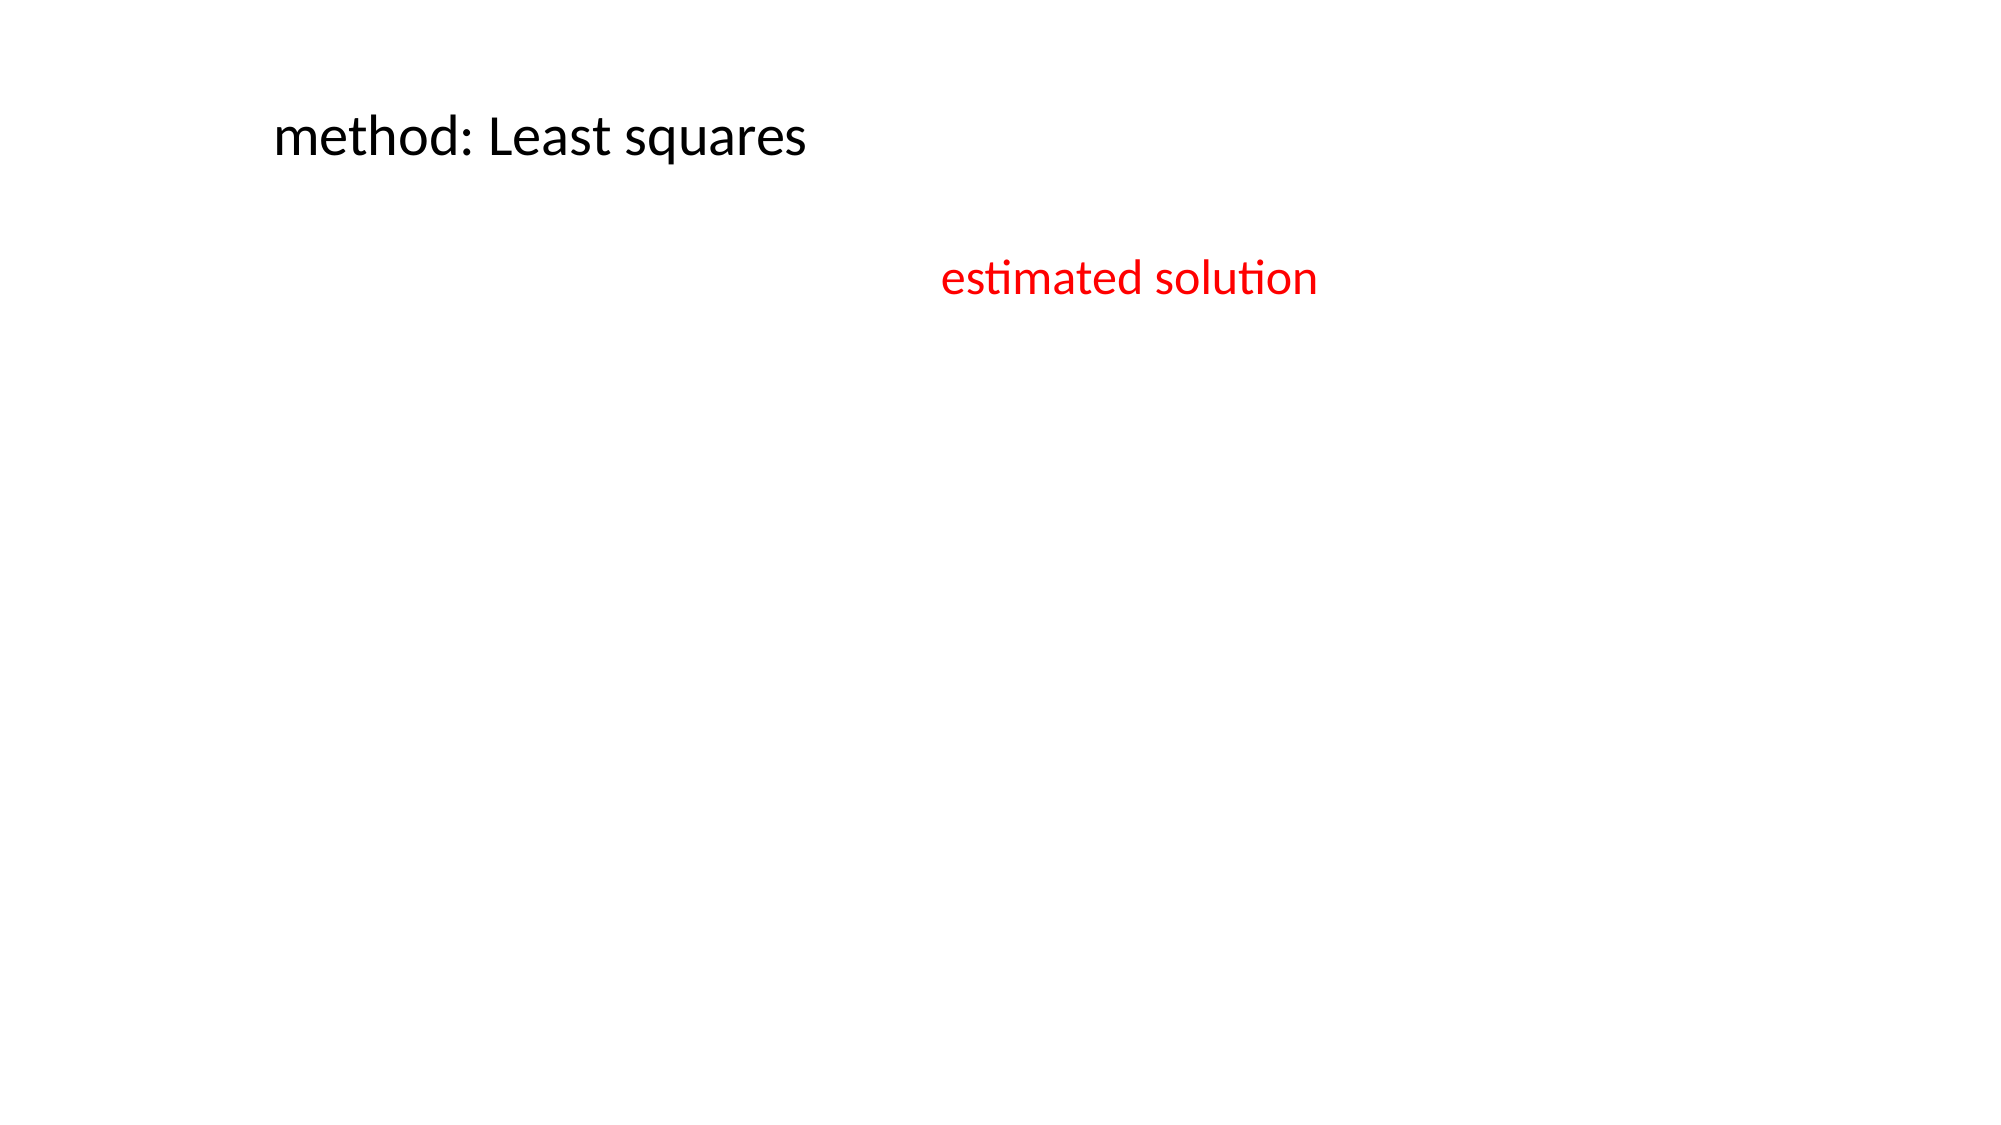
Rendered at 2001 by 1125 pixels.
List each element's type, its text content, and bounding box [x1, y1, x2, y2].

text_box estimated solution [926, 236, 1334, 312]
